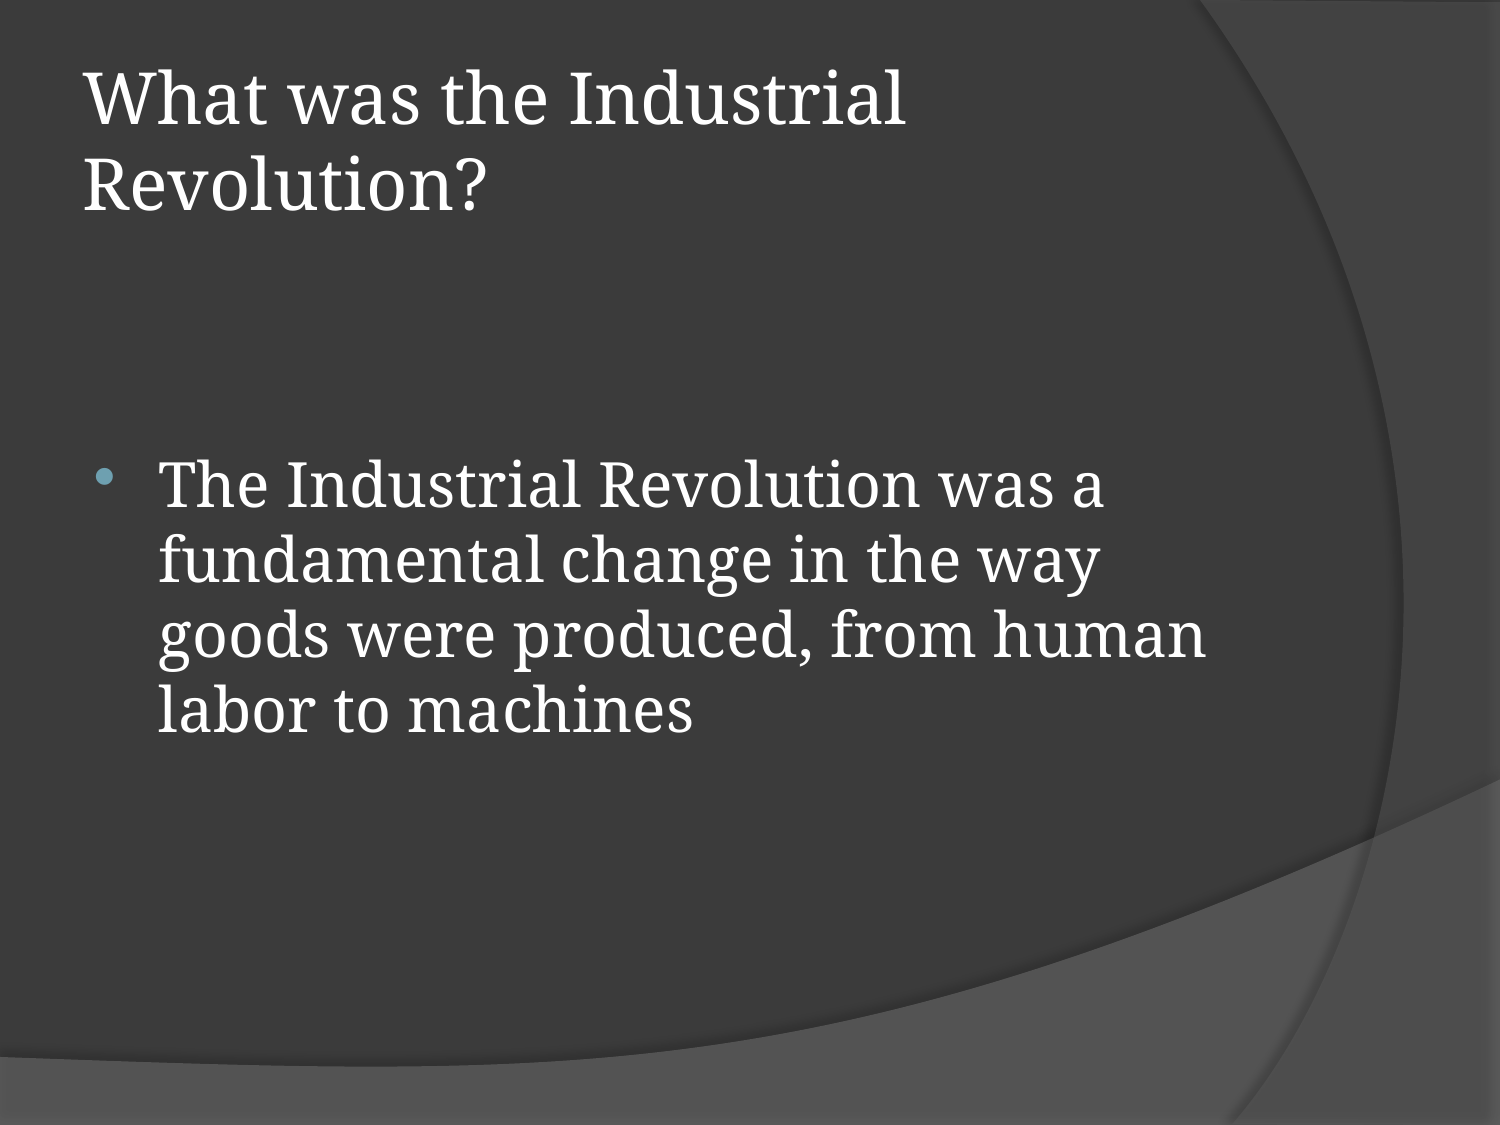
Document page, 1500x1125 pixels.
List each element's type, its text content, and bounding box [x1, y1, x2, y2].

title What was the Industrial Revolution? [75, 45, 1300, 233]
list The Industrial Revolution was a fundamental change in the way goods were produced, from human labor to machines [75, 262, 1300, 1005]
